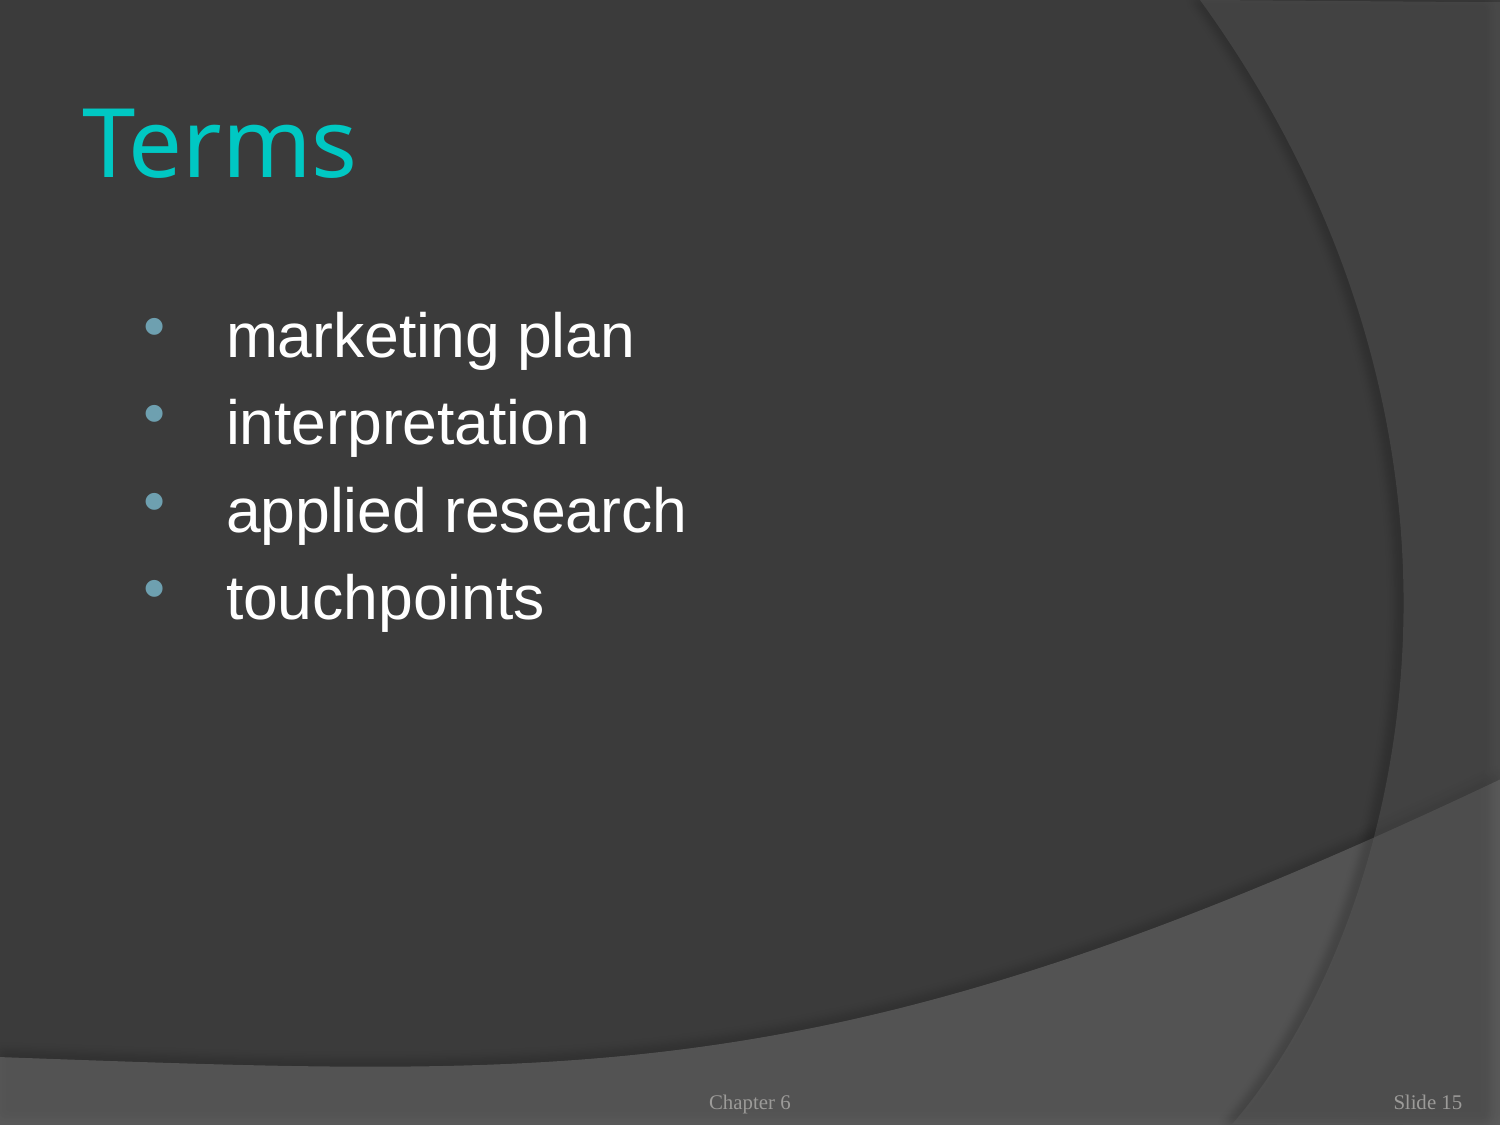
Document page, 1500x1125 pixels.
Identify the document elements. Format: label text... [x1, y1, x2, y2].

list marketing plan interpretation applied research touchpoints [125, 287, 1400, 938]
footer Chapter 6 [512, 1053, 988, 1114]
slide_number Slide 15 [1337, 1053, 1463, 1114]
title Terms [75, 45, 1300, 233]
